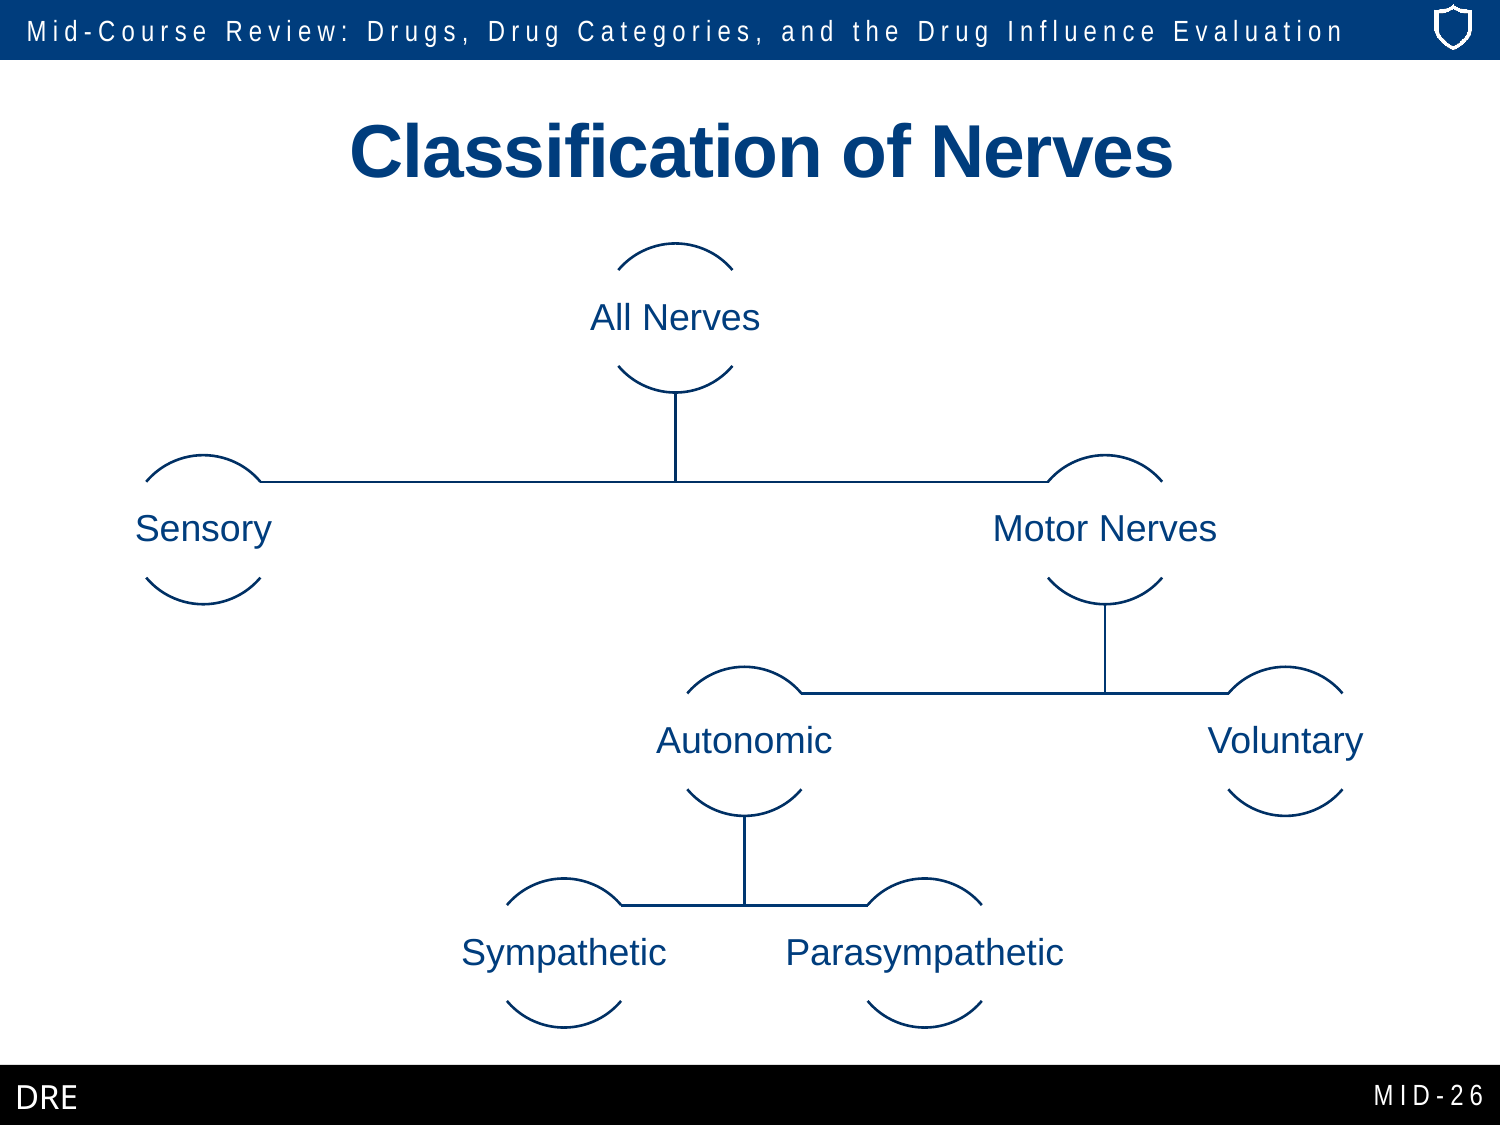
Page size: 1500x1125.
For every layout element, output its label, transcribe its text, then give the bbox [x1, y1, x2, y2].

title Classification of Nerves [162, 53, 1363, 239]
slide_number MID-26 [1218, 1063, 1499, 1124]
picture [1434, 4, 1472, 50]
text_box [41, 242, 1448, 1029]
